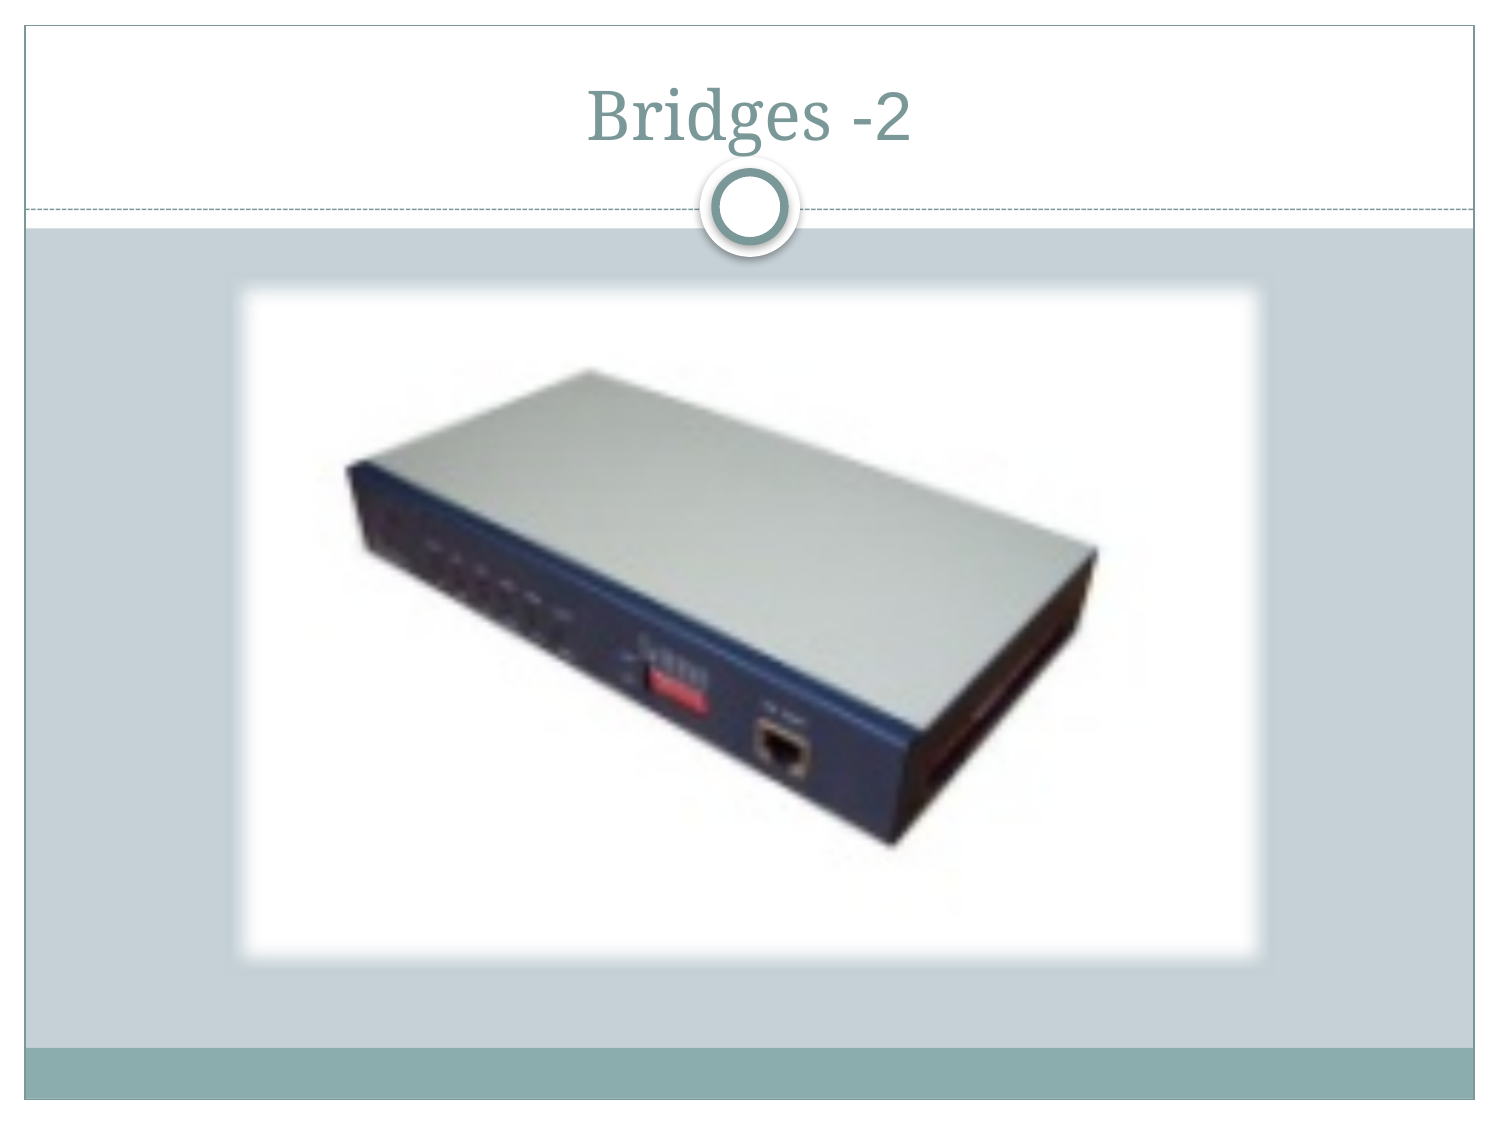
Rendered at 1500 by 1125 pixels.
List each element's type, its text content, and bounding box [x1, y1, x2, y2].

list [224, 271, 1276, 976]
title 2- Bridges [49, 37, 1450, 162]
